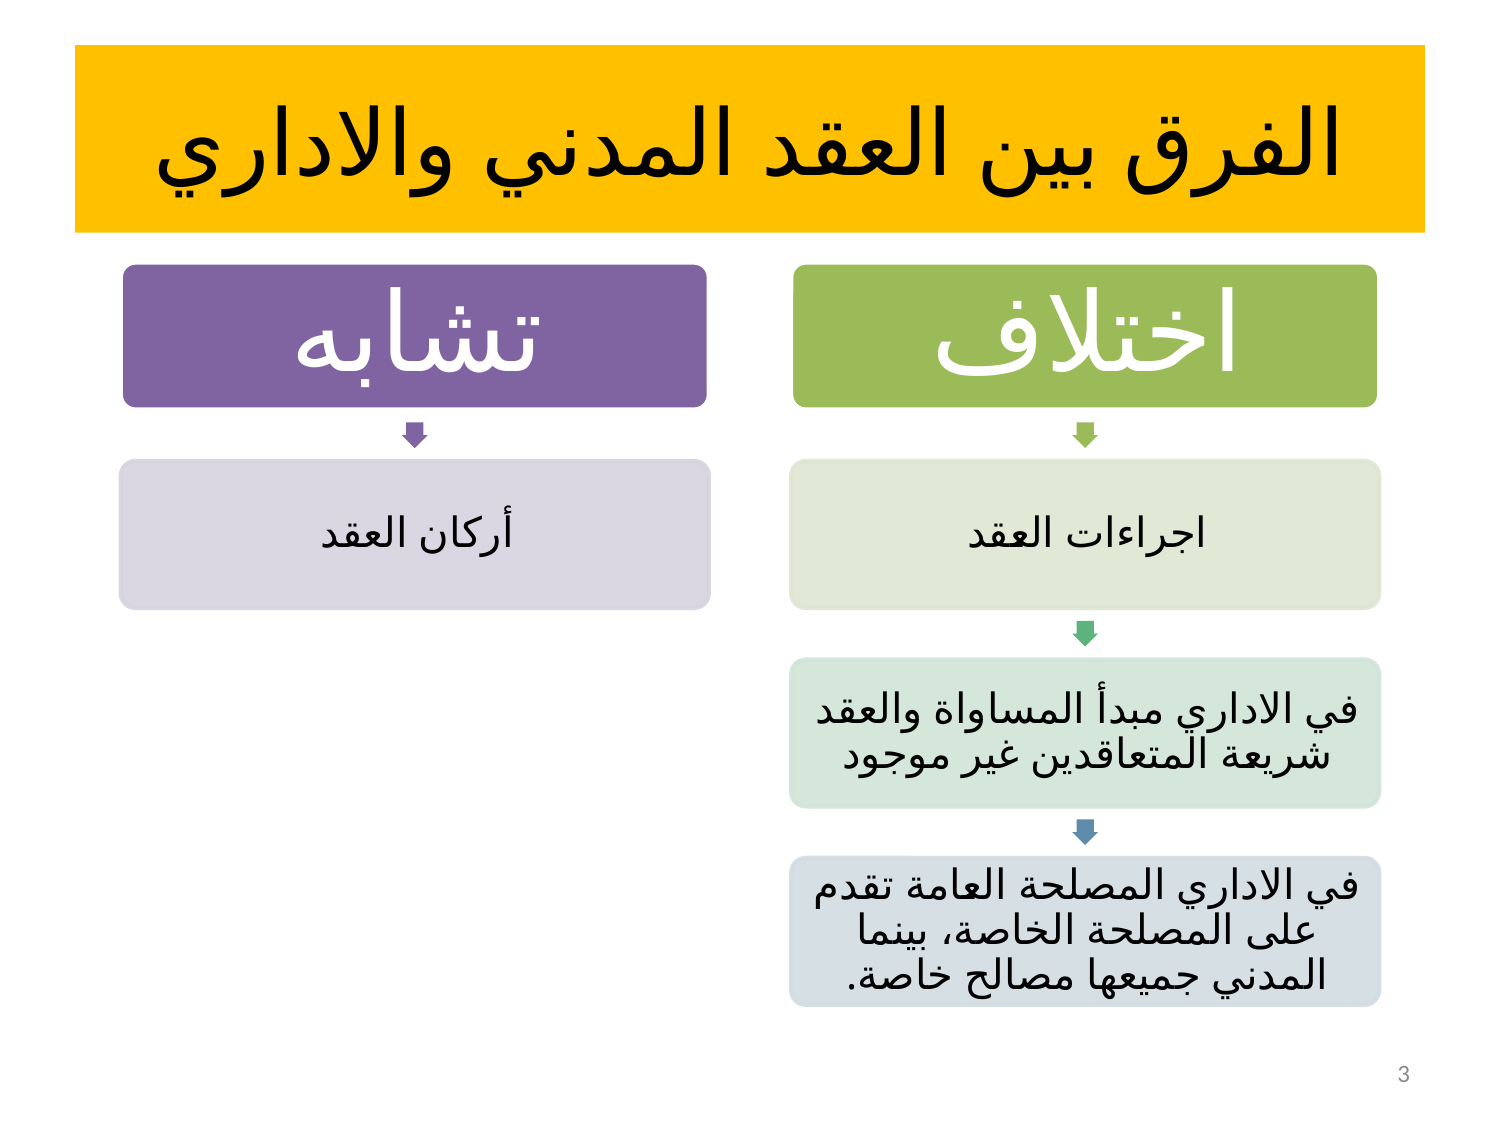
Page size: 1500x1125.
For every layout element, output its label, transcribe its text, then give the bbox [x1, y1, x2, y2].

title الفرق بين العقد المدني والاداري [75, 45, 1425, 233]
slide_number 3 [1074, 1042, 1425, 1103]
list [74, 262, 1426, 1006]
